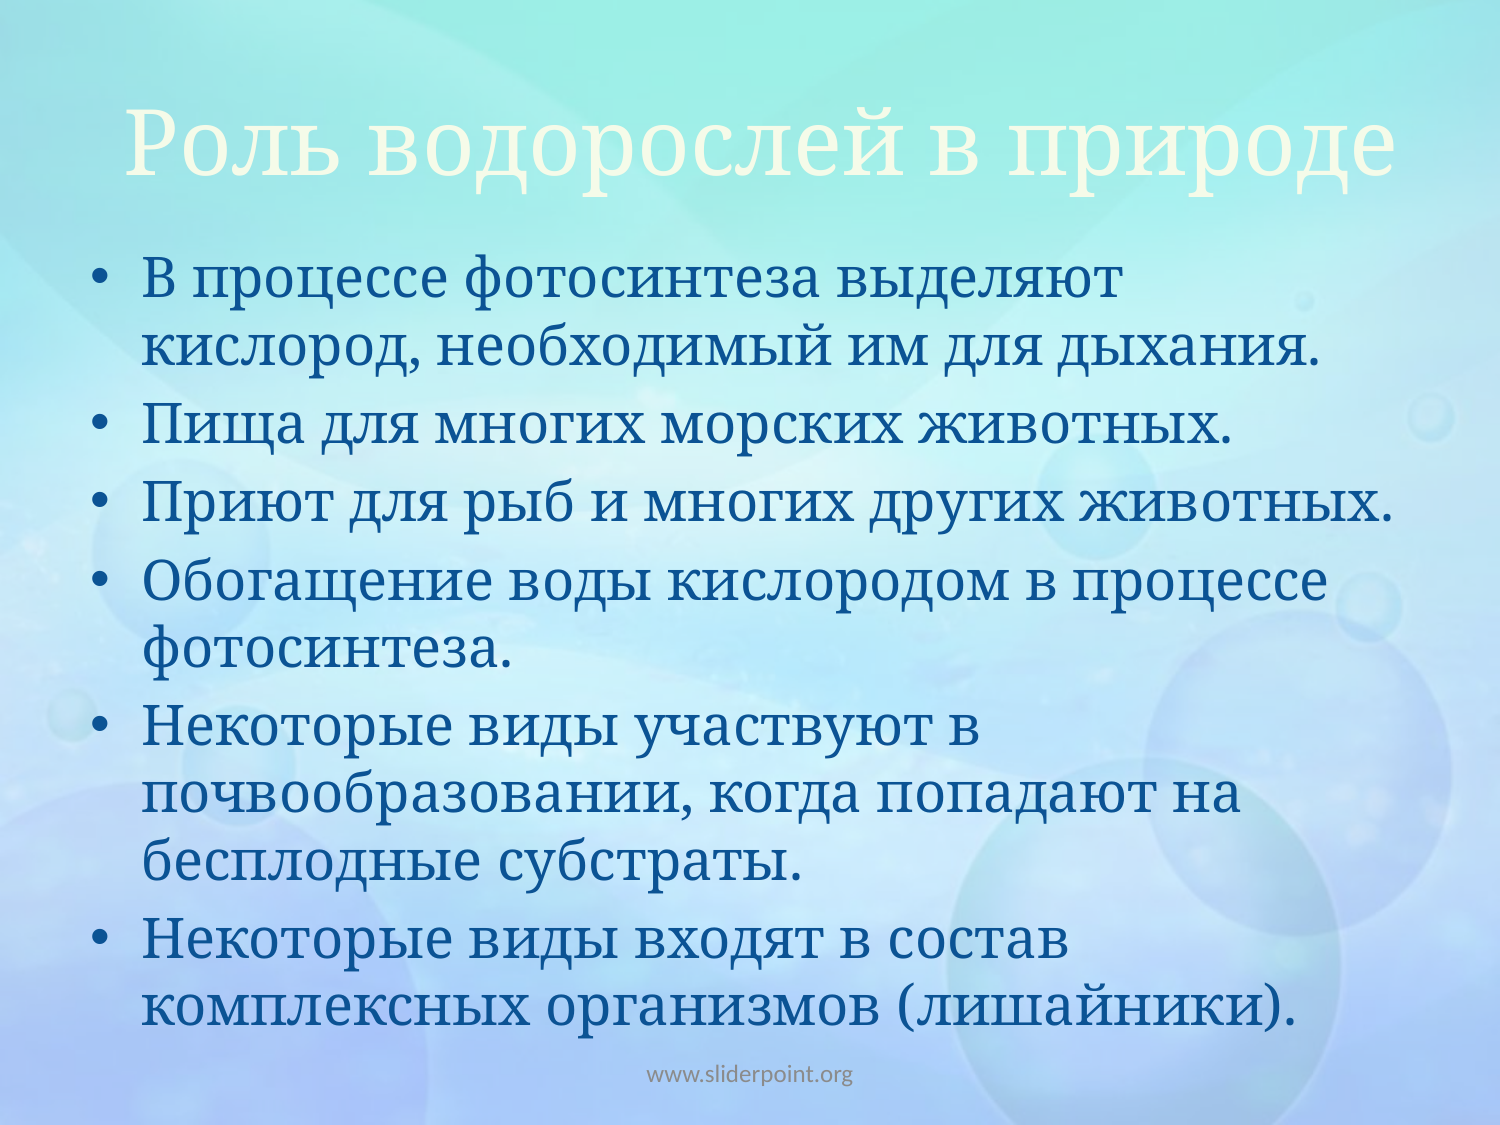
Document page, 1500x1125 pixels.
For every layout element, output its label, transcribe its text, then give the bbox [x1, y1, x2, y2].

footer www.sliderpoint.org [512, 1042, 988, 1103]
list В процессе фотосинтеза выделяют кислород, необходимый им для дыхания. Пища для многих морских животных. Приют для рыб и многих других животных. Обогащение воды кислородом в процессе фотосинтеза. Некоторые виды участвуют в почвообразовании, когда попадают на бесплодные субстраты. Некоторые виды входят в состав комплексных организмов (лишайники). [75, 234, 1425, 1079]
title Роль водорослей в природе [75, 45, 1425, 233]
